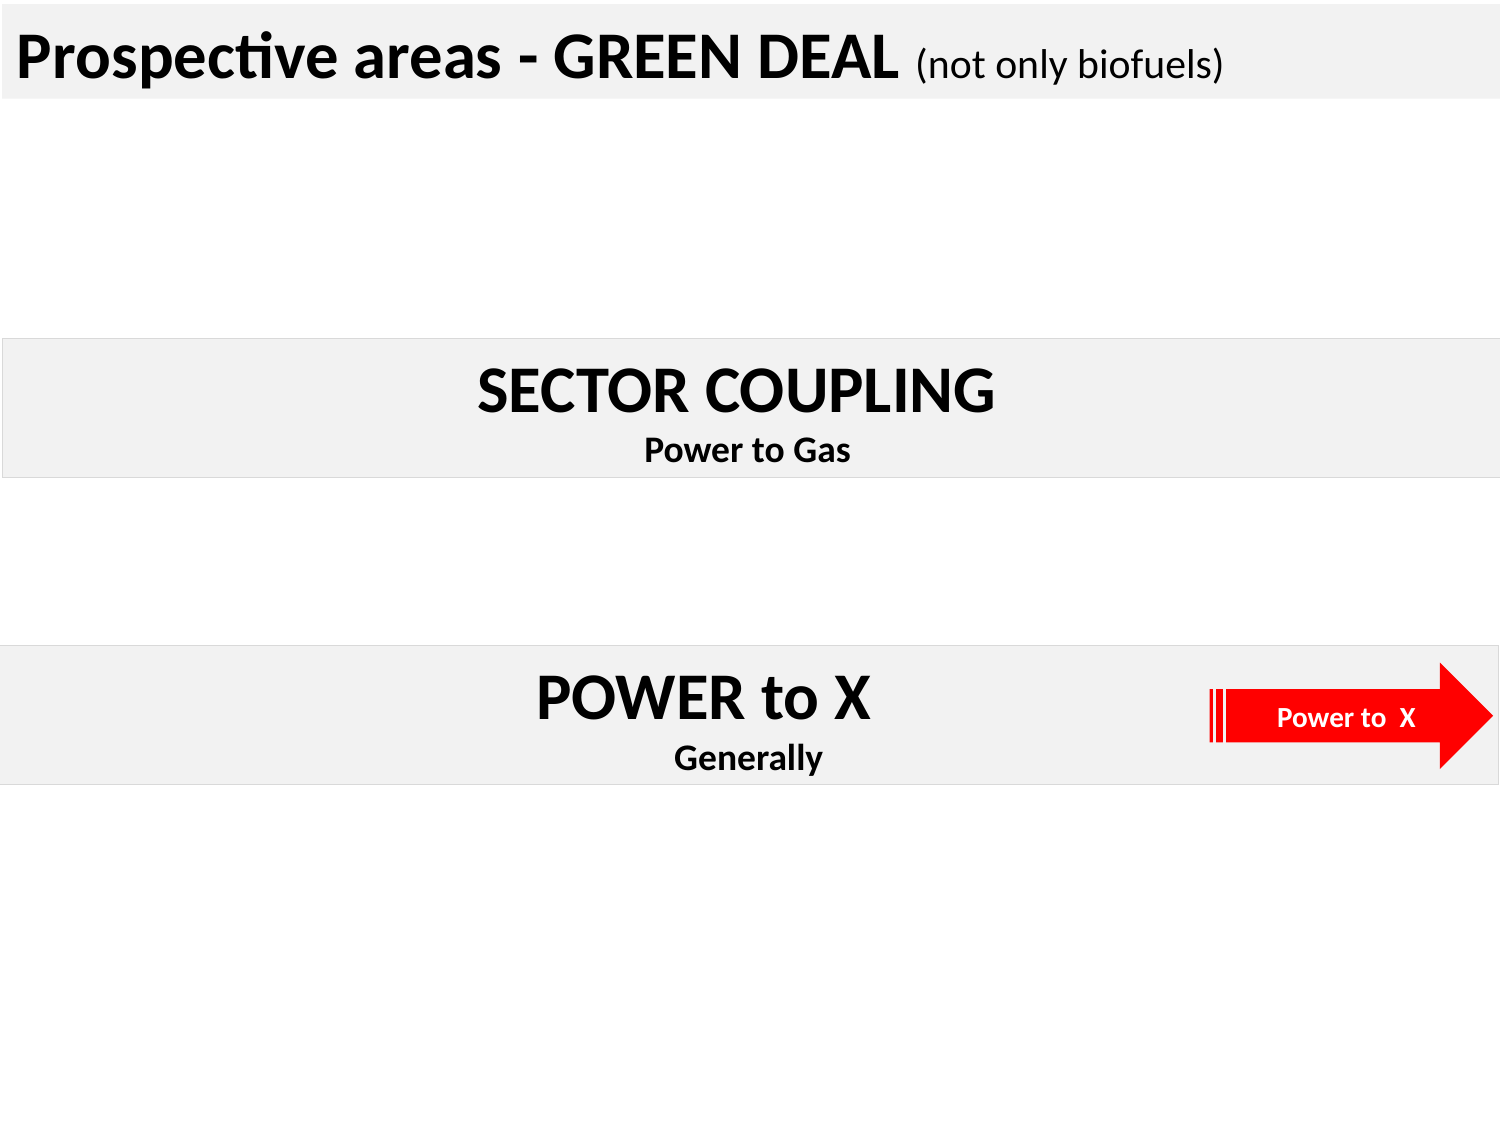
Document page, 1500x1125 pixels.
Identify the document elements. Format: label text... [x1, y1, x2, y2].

text_box Prospective areas - GREEN DEAL (not only biofuels) [2, 4, 1500, 99]
text_box Power to X [1207, 660, 1496, 772]
text_box SECTOR COUPLING Power to Gas [2, 338, 1500, 478]
text_box POWER to X Generally [0, 645, 1499, 785]
